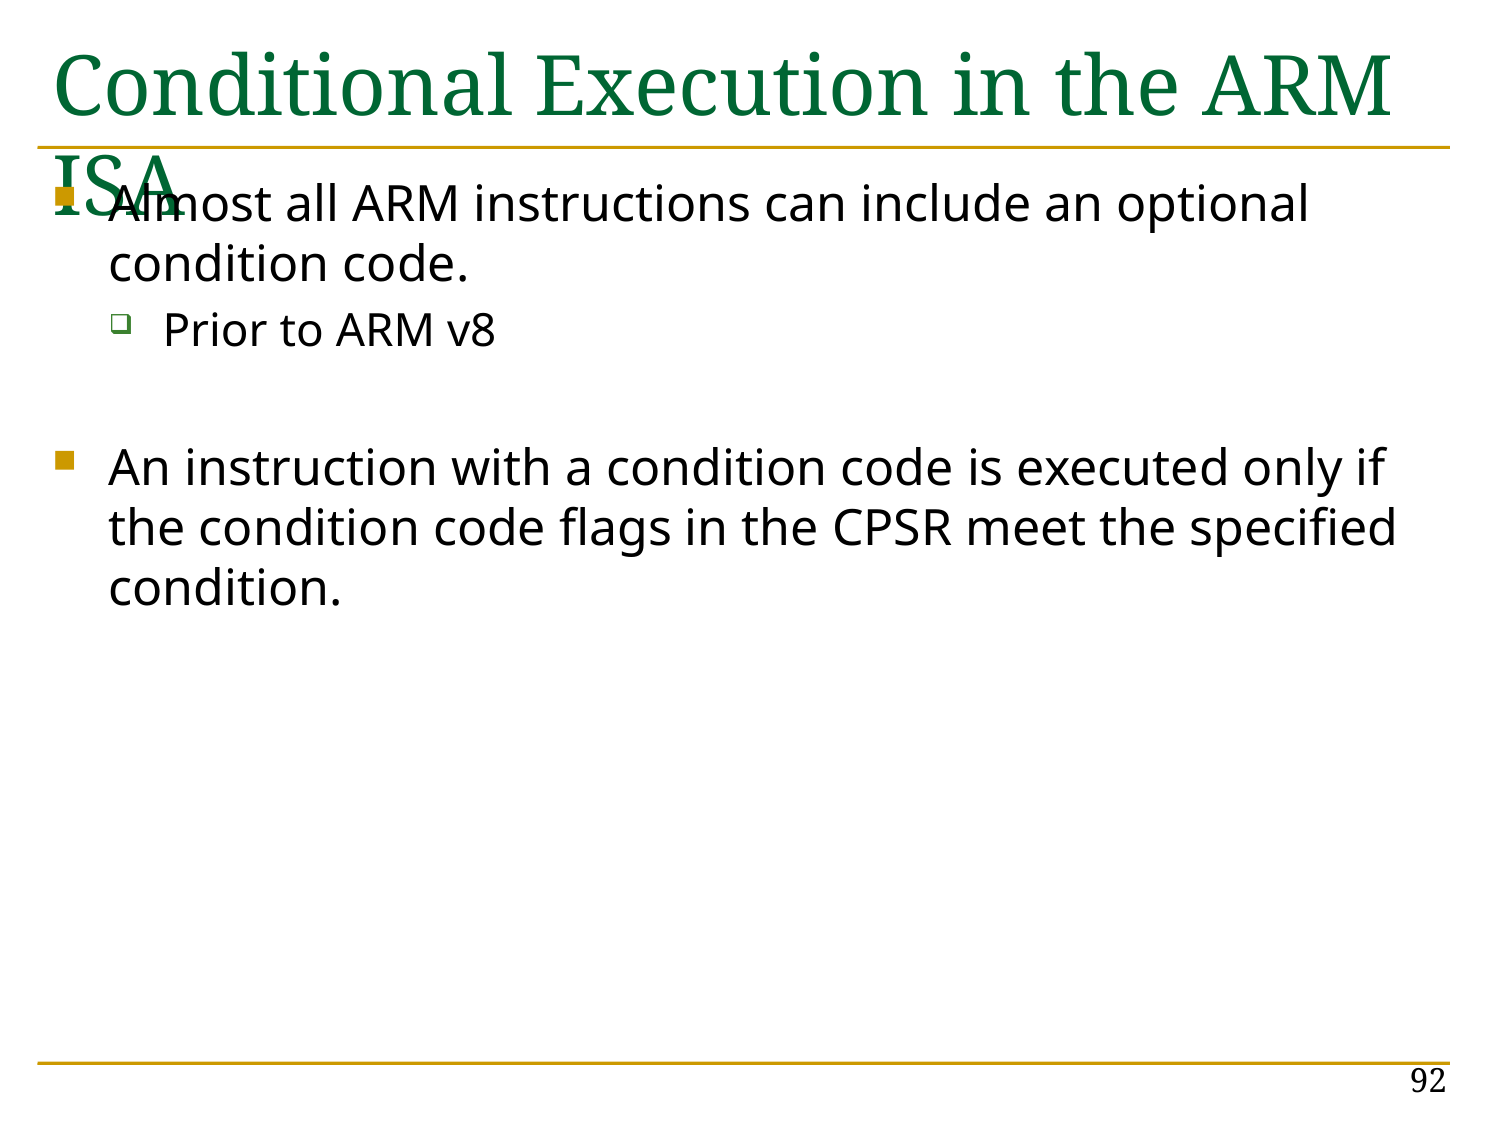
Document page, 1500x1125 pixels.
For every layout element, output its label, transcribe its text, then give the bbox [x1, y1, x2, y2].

slide_number 92 [1111, 1036, 1462, 1112]
list Almost all ARM instructions can include an optional condition code. Prior to ARM v8 An instruction with a condition code is executed only if the condition code flags in the CPSR meet the specified condition. [37, 163, 1450, 1016]
title Conditional Execution in the ARM ISA [37, 24, 1450, 163]
